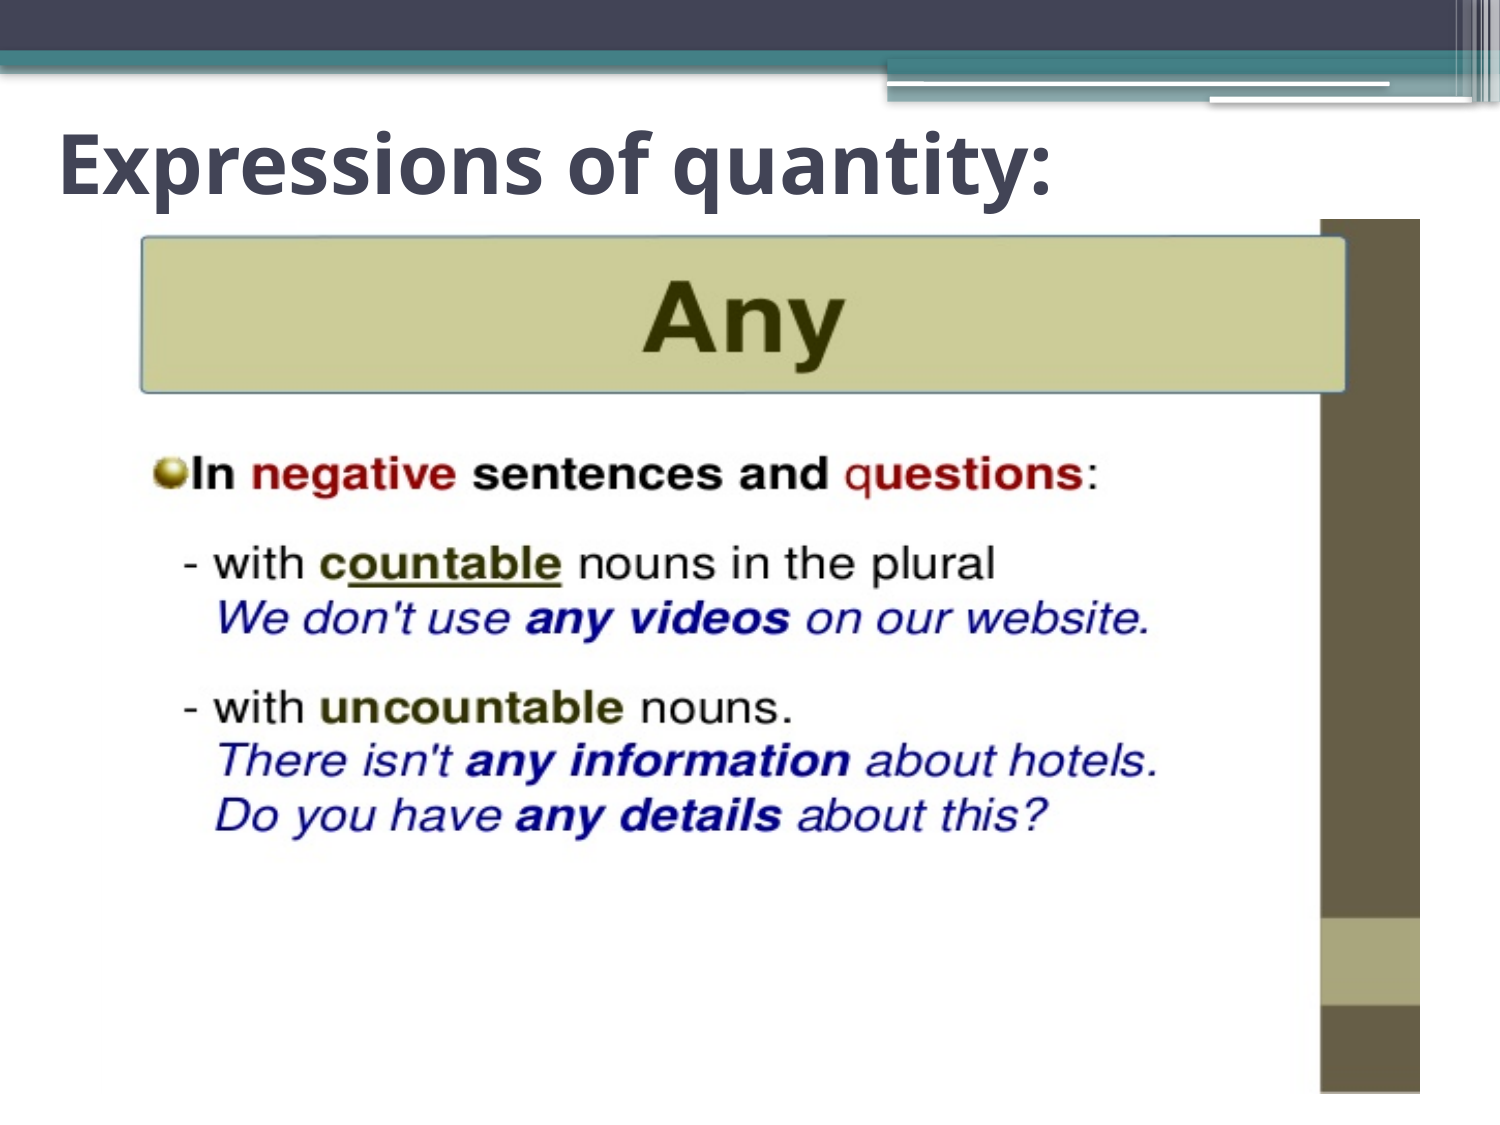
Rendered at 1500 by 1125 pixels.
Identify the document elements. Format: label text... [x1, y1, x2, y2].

title Expressions of quantity: [41, 90, 1425, 232]
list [100, 219, 1420, 1095]
